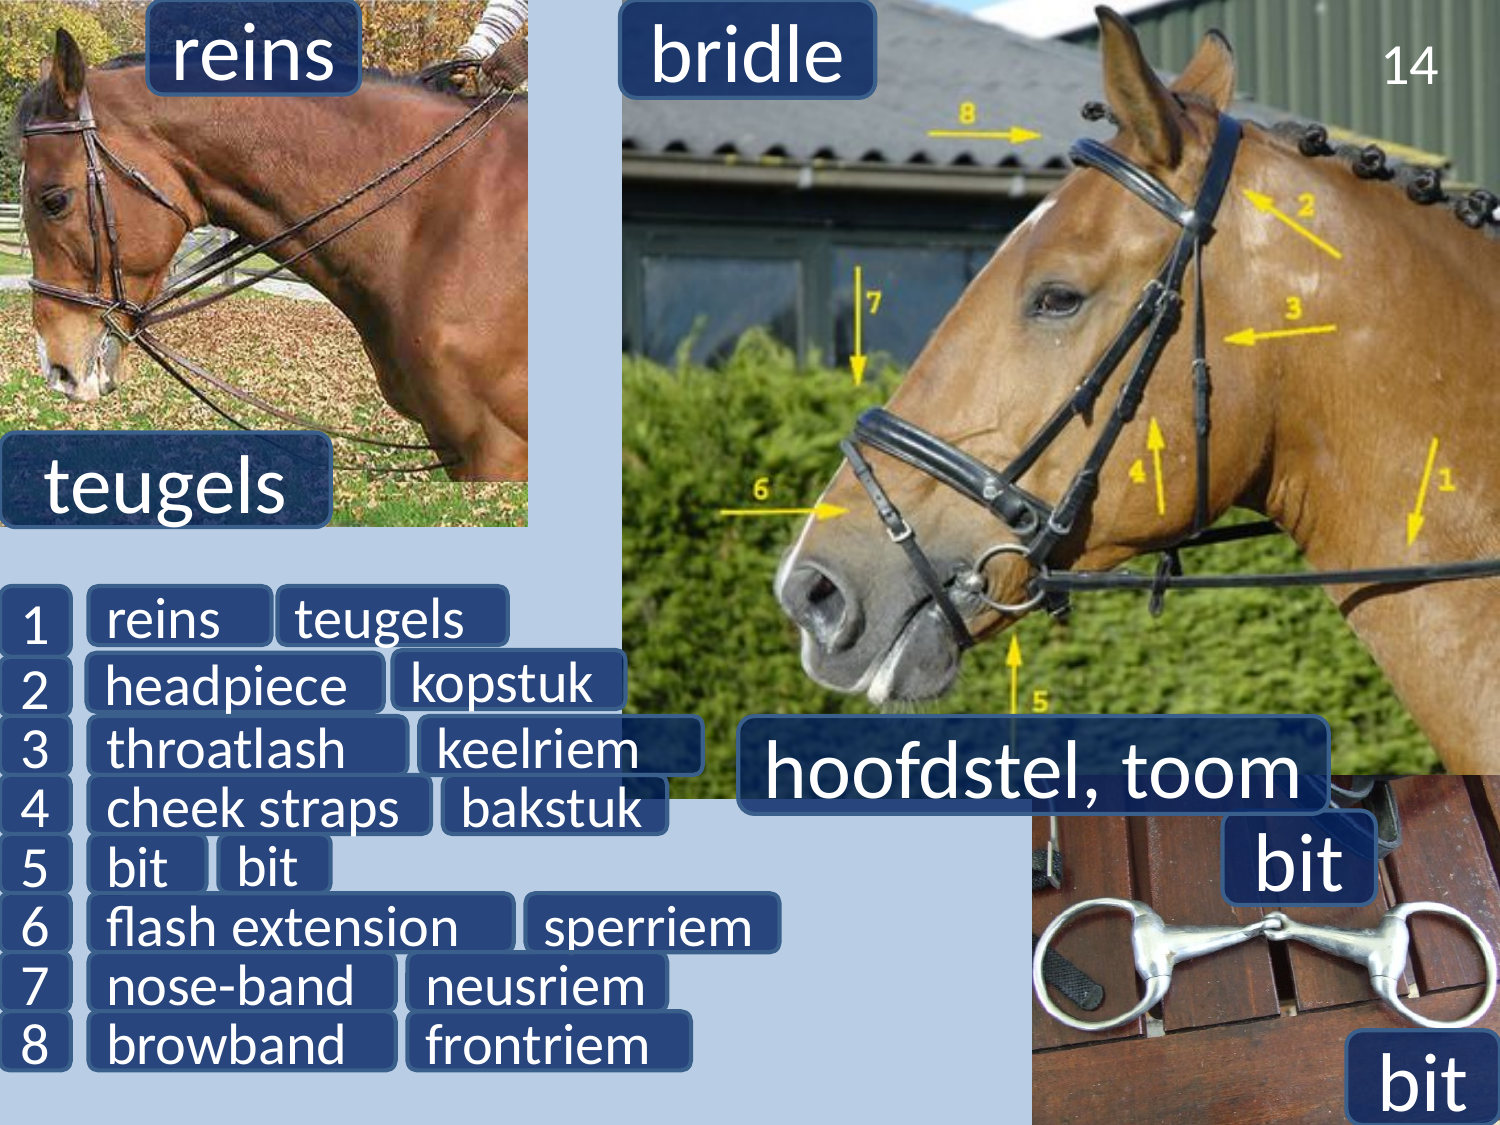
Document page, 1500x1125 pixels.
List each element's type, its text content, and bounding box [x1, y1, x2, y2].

text_box cheek straps [86, 772, 434, 837]
text_box throatlash [86, 713, 410, 775]
text_box sperriem [523, 891, 782, 955]
text_box flash extension [86, 891, 516, 955]
text_box bit [216, 831, 333, 891]
picture [0, 0, 528, 528]
text_box headpiece [84, 650, 386, 714]
text_box hoofdstel, toom [739, 808, 1027, 816]
text_box 7 [0, 950, 73, 1011]
text_box 4 [0, 772, 73, 834]
text_box browband [86, 1009, 398, 1073]
text_box 5 [0, 831, 73, 893]
text_box 2 [0, 654, 73, 716]
text_box teugels [275, 583, 510, 648]
text_box nose-band [86, 950, 398, 1011]
text_box 3 [0, 713, 73, 775]
text_box 1 [0, 583, 73, 656]
text_box frontriem [405, 1009, 694, 1073]
picture [621, 0, 1500, 1125]
text_box kopstuk [390, 647, 616, 712]
text_box reins [86, 583, 274, 648]
text_box neusriem [405, 950, 670, 1014]
text_box bit [86, 831, 209, 893]
text_box 6 [0, 891, 73, 952]
text_box bakstuk [440, 772, 670, 837]
text_box keelriem [417, 713, 616, 778]
text_box 8 [0, 1009, 73, 1073]
